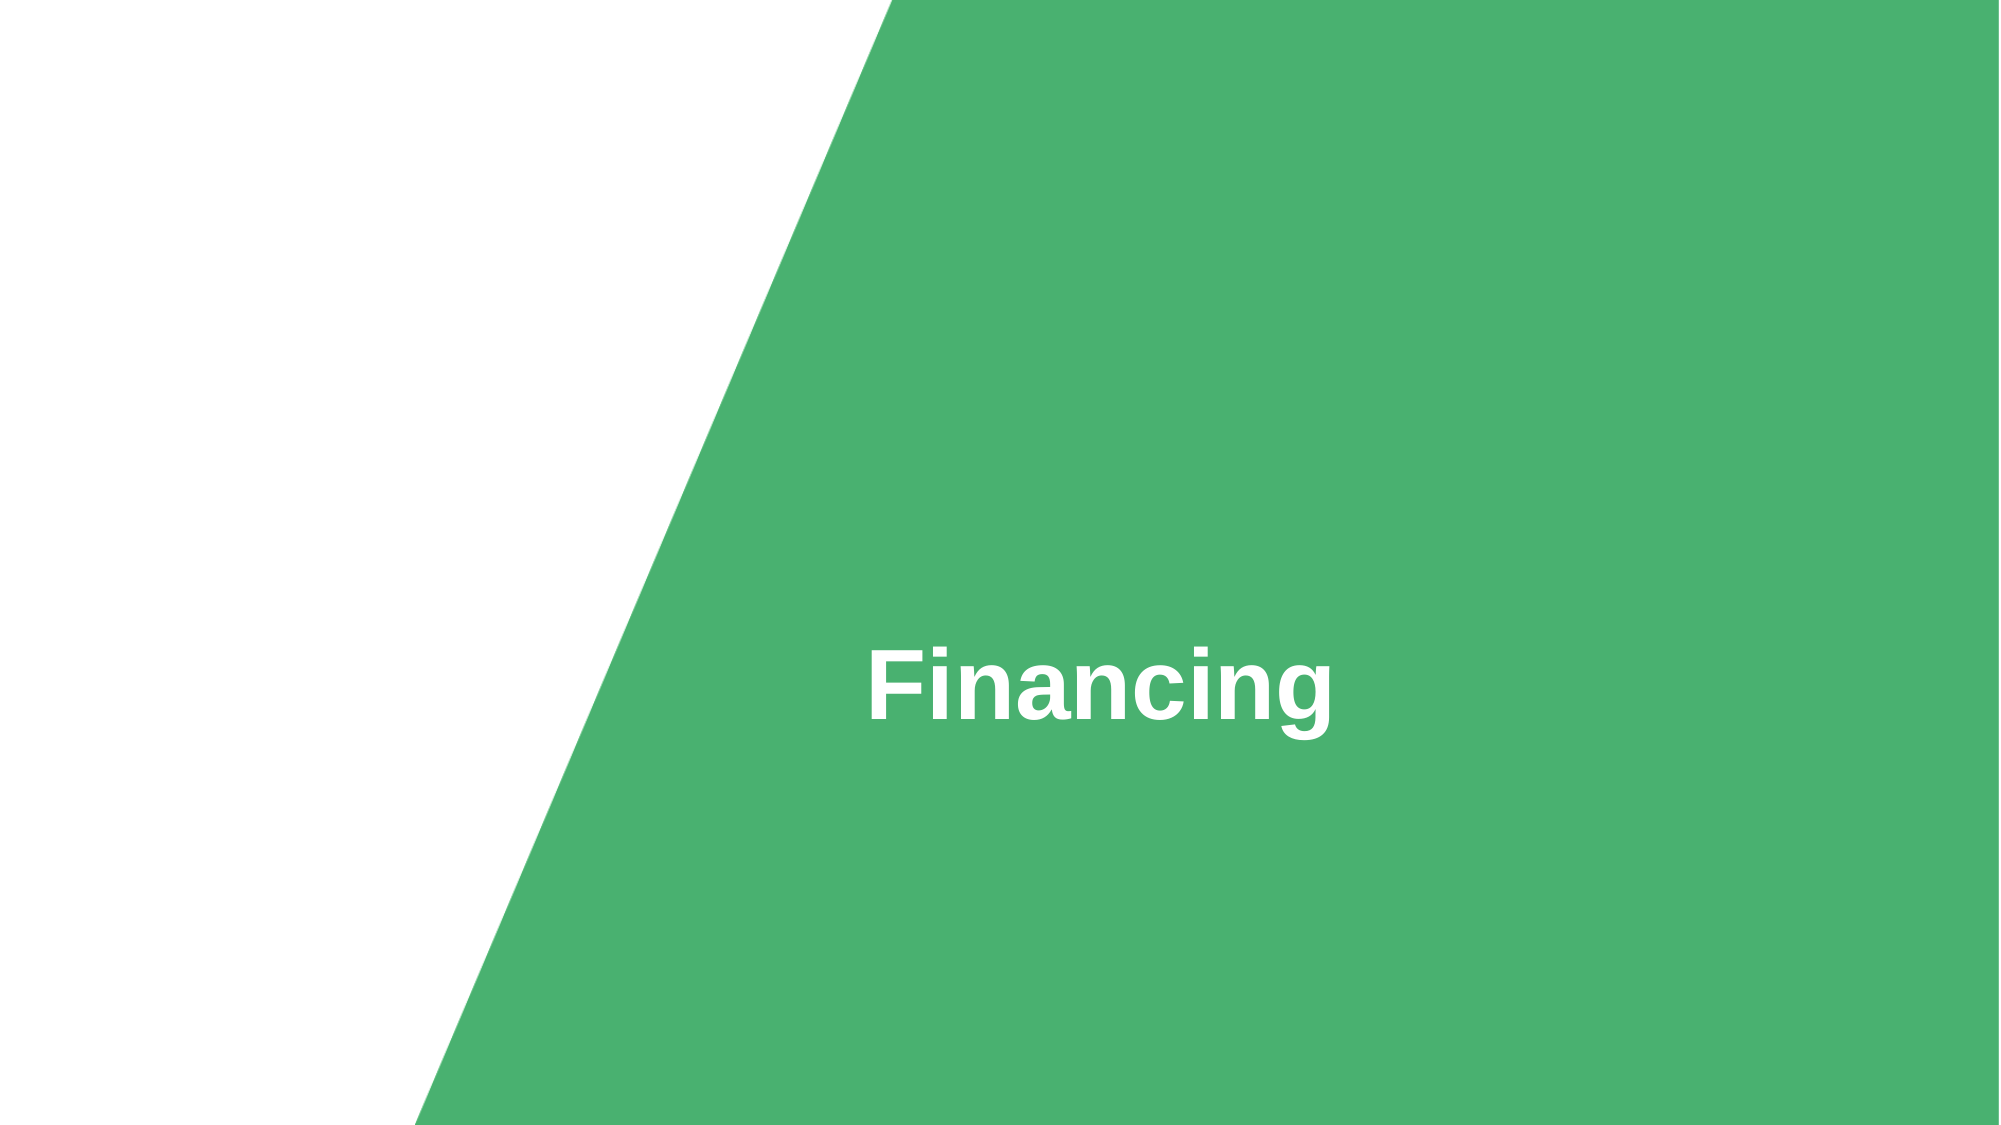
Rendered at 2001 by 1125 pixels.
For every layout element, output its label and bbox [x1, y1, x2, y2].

picture [415, 0, 2001, 1125]
